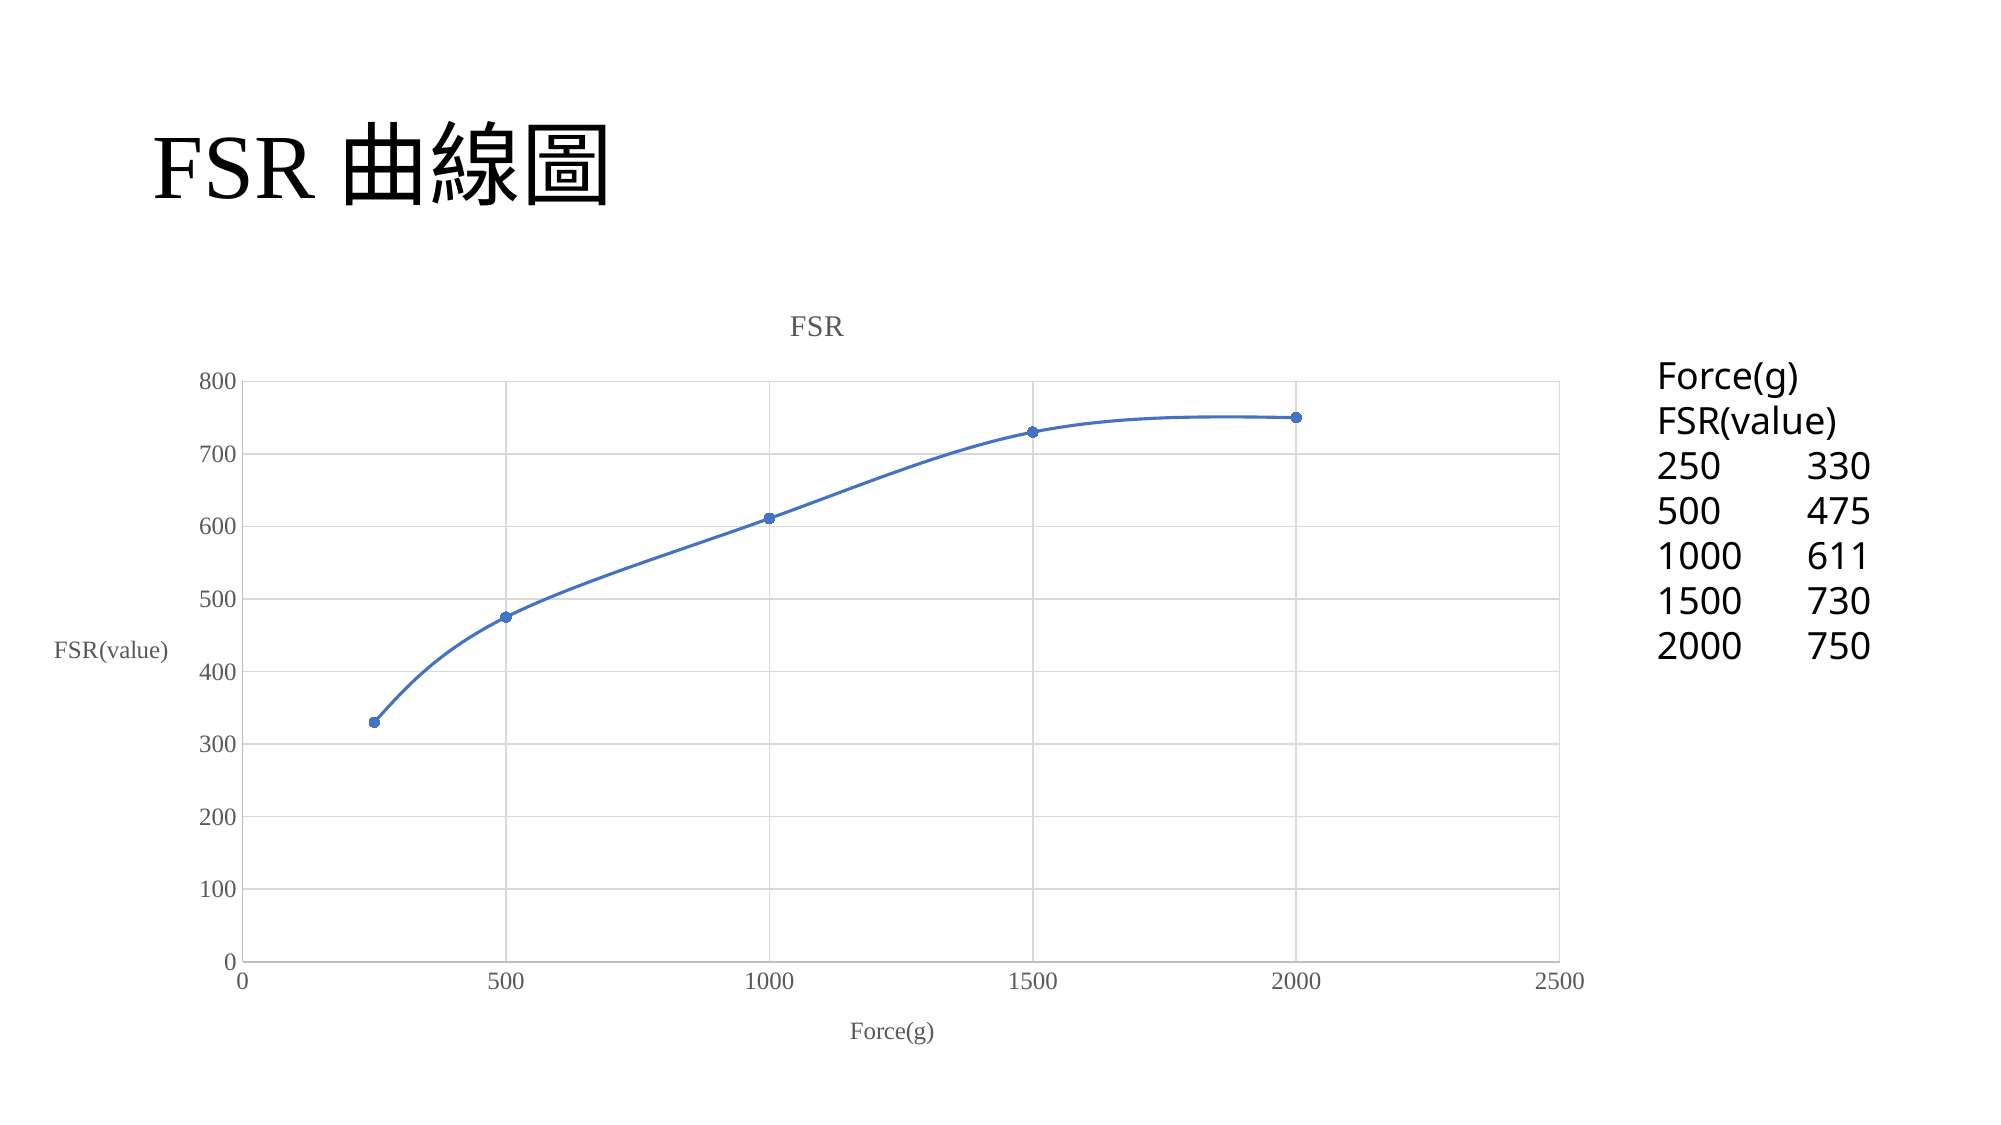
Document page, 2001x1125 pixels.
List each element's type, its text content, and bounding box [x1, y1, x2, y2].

text_box Force(g) FSR(value) 250 330 500 475 1000 611 1500 730 2000 750 [1642, 344, 2000, 675]
chart [17, 277, 1617, 1077]
title FSR曲線圖 [137, 59, 1863, 278]
